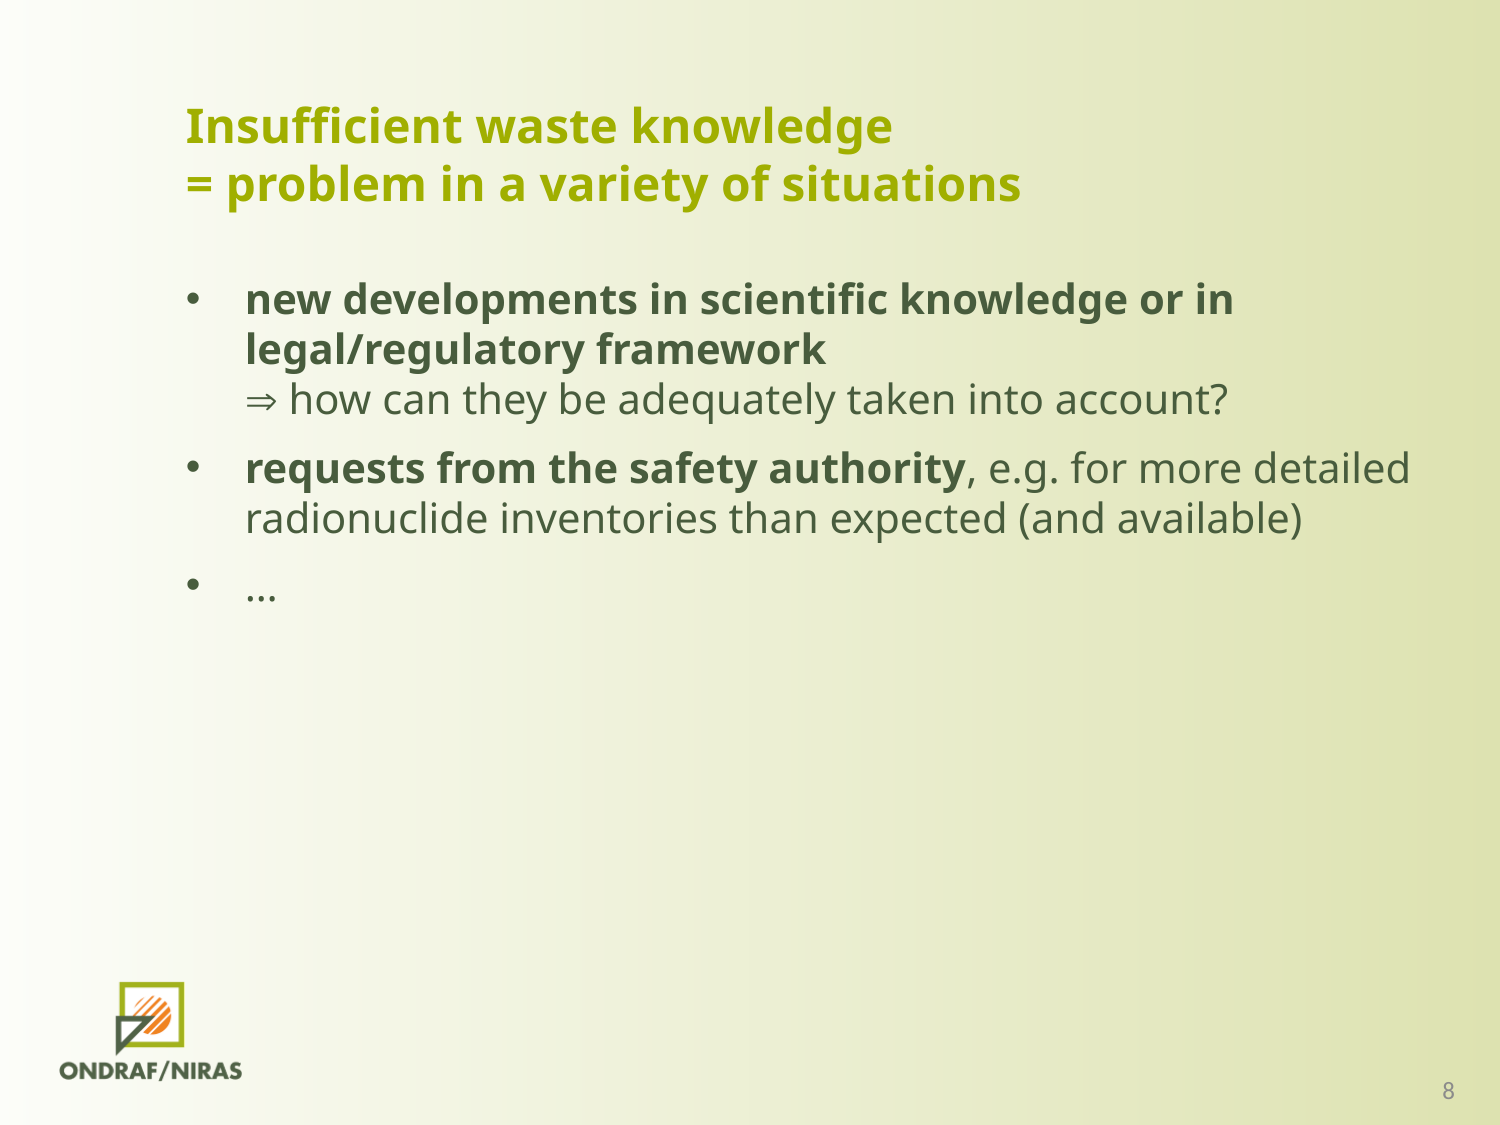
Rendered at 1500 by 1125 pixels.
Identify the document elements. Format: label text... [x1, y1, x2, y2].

list new developments in scientific knowledge or in legal/regulatory framework  how can they be adequately taken into account? requests from the safety authority, e.g. for more detailed radionuclide inventories than expected (and available) … [171, 265, 1500, 998]
picture [53, 975, 246, 1085]
list Insufficient waste knowledge = problem in a variety of situations [171, 88, 1500, 265]
